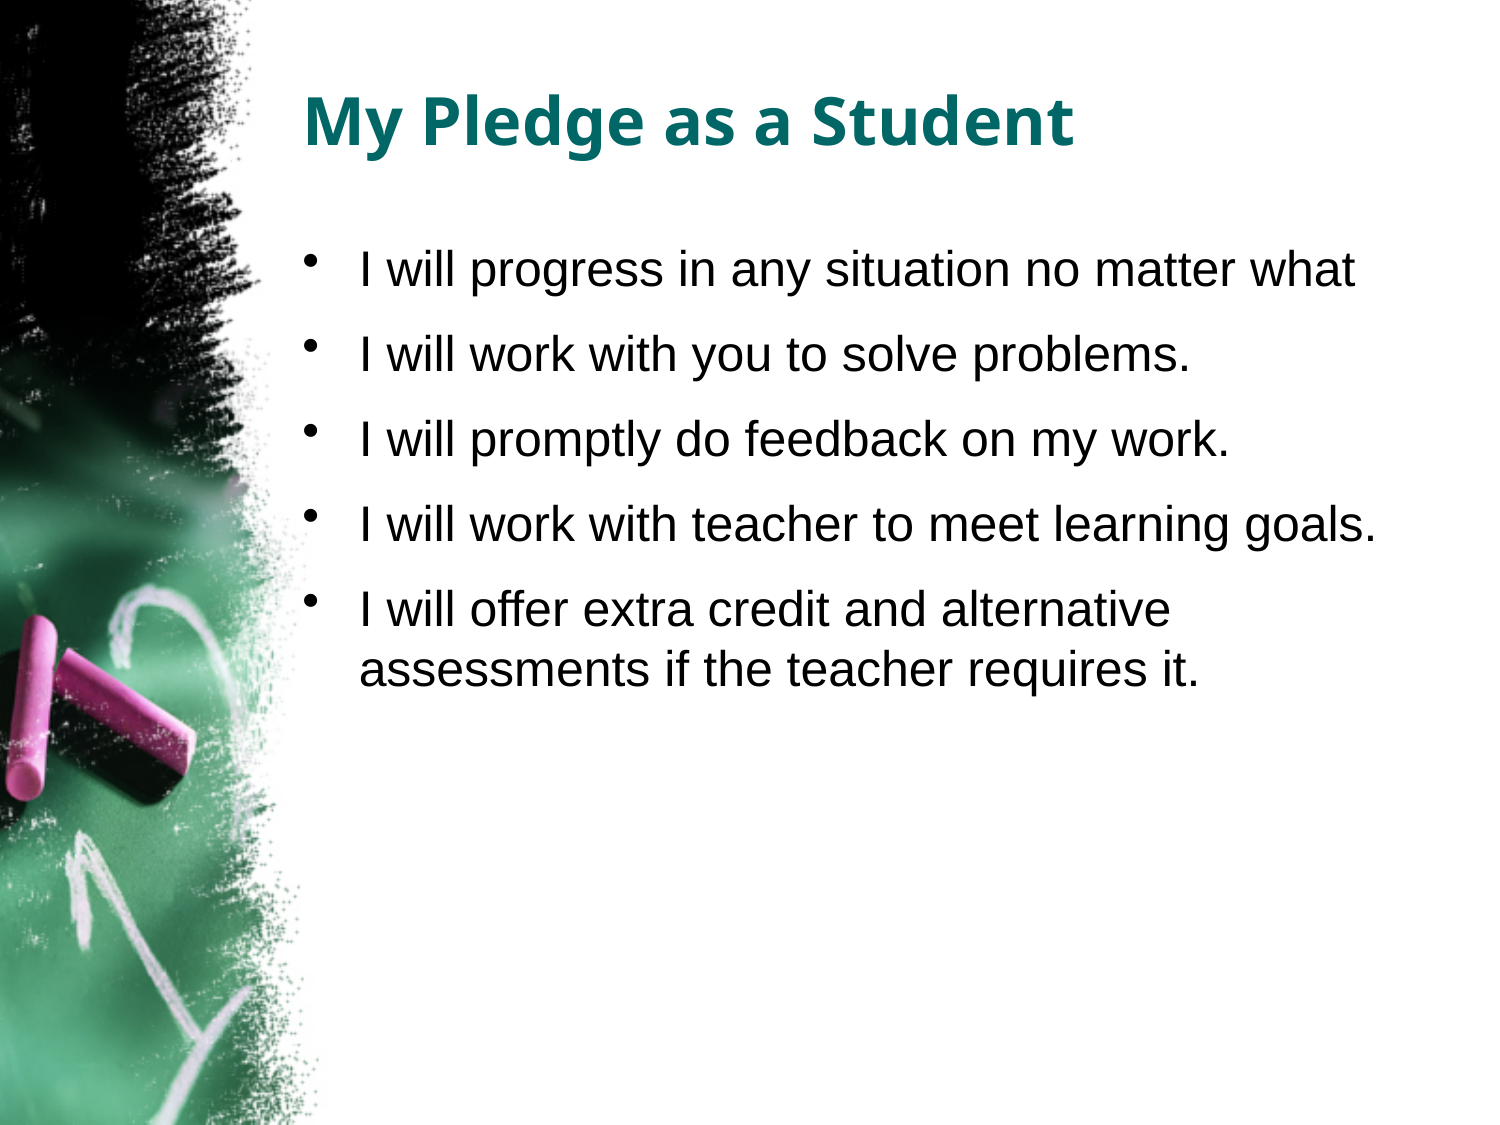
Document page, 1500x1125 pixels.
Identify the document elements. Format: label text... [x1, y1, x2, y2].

picture [0, 0, 1500, 1125]
title My Pledge as a Student [287, 49, 1438, 188]
list I will progress in any situation no matter what I will work with you to solve problems. I will promptly do feedback on my work. I will work with teacher to meet learning goals. I will offer extra credit and alternative assessments if the teacher requires it. [287, 228, 1438, 980]
